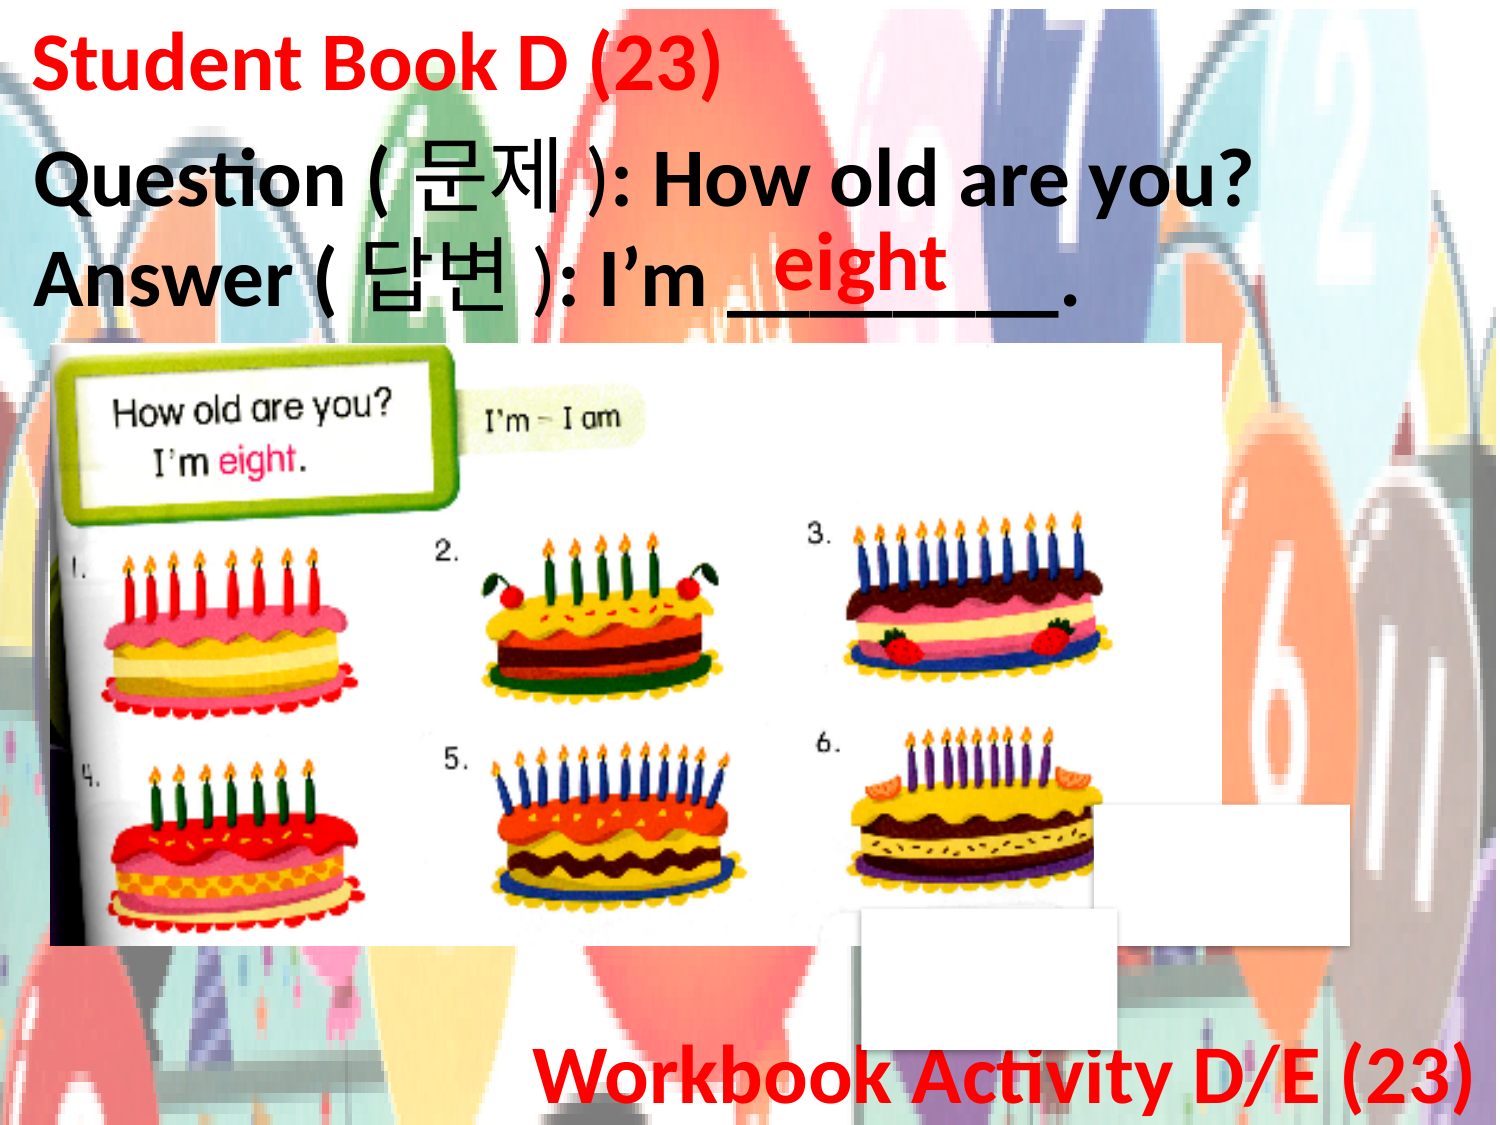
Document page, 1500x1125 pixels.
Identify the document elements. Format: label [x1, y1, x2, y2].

picture [0, 0, 1500, 1125]
text_box [49, 343, 1351, 1051]
